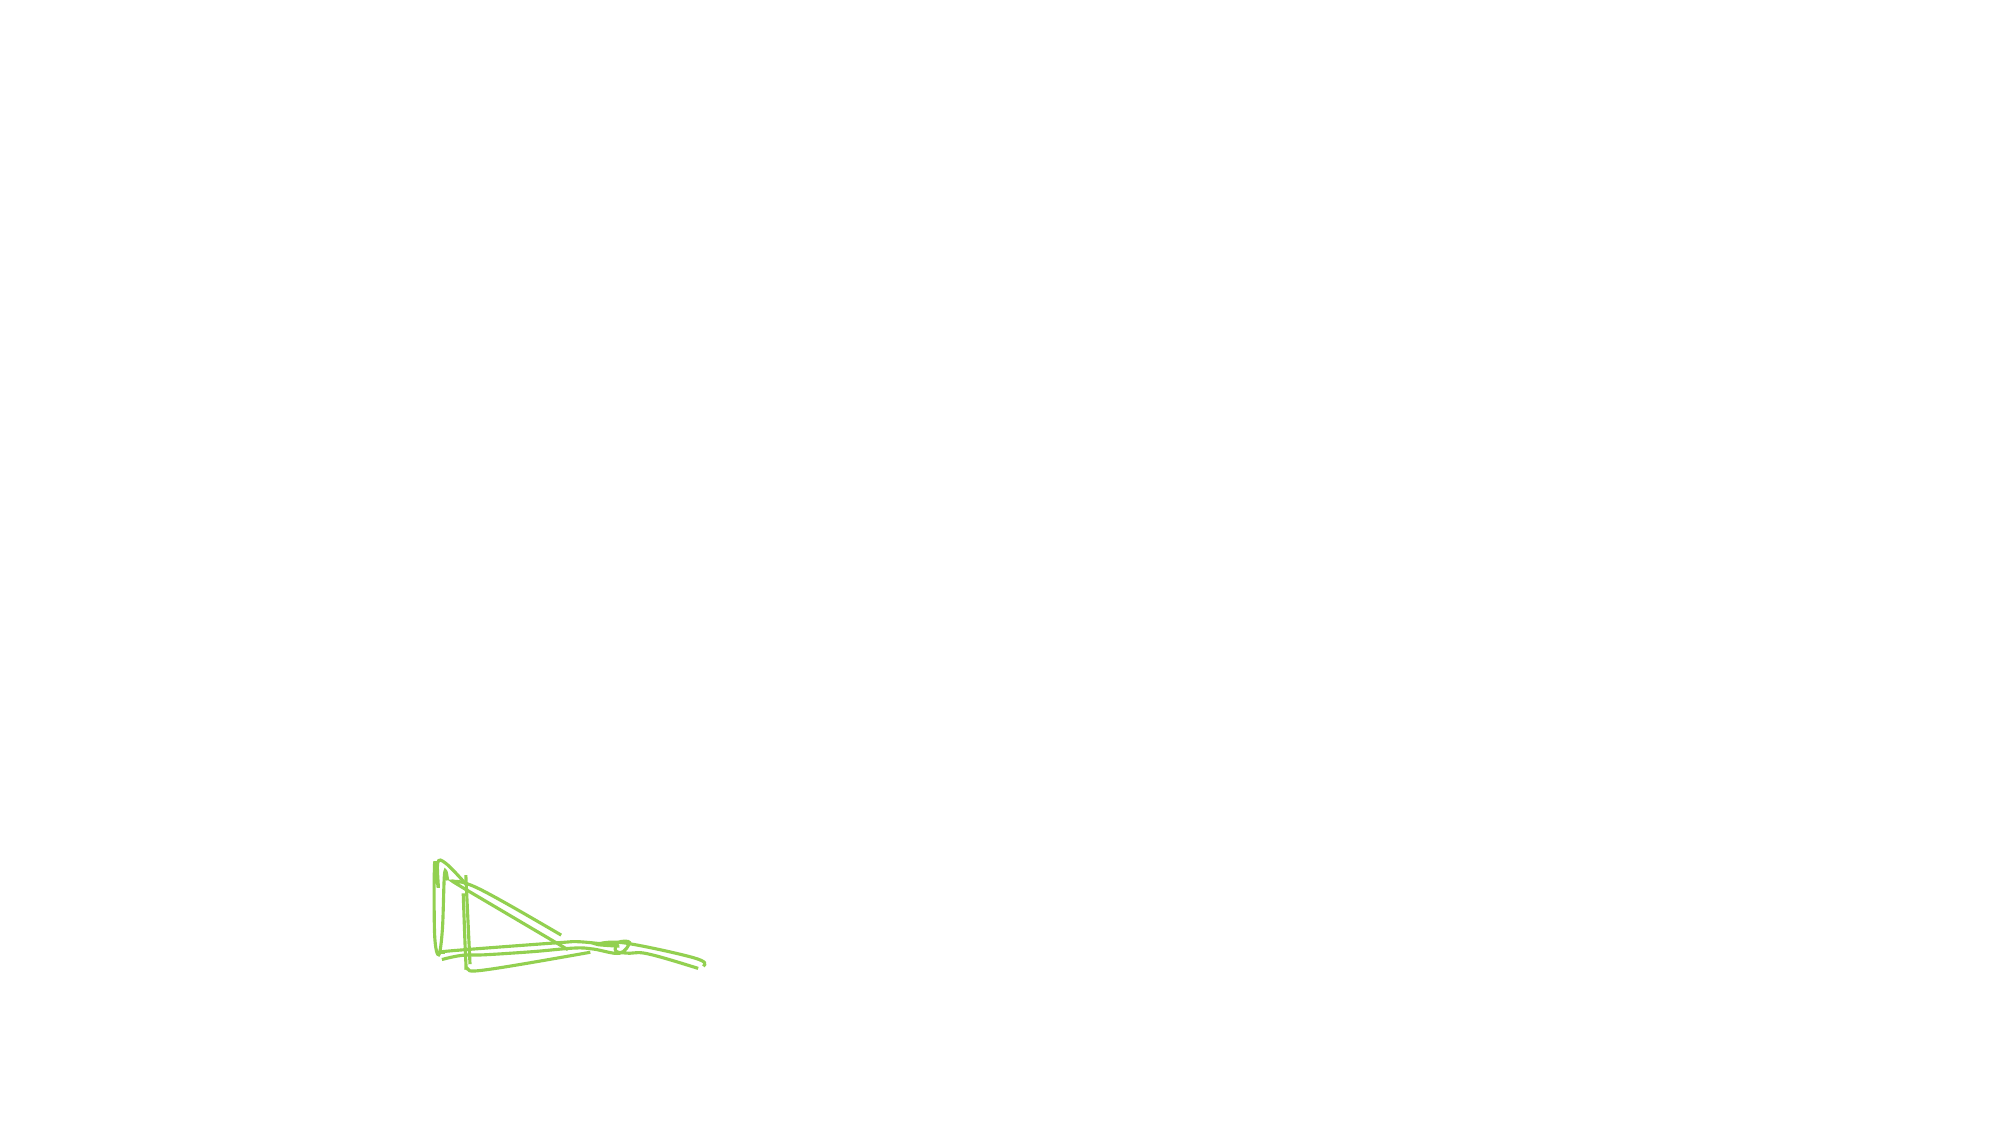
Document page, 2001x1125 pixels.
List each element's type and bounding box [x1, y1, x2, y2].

text_box [513, 779, 626, 1052]
picture [240, 75, 1760, 1050]
